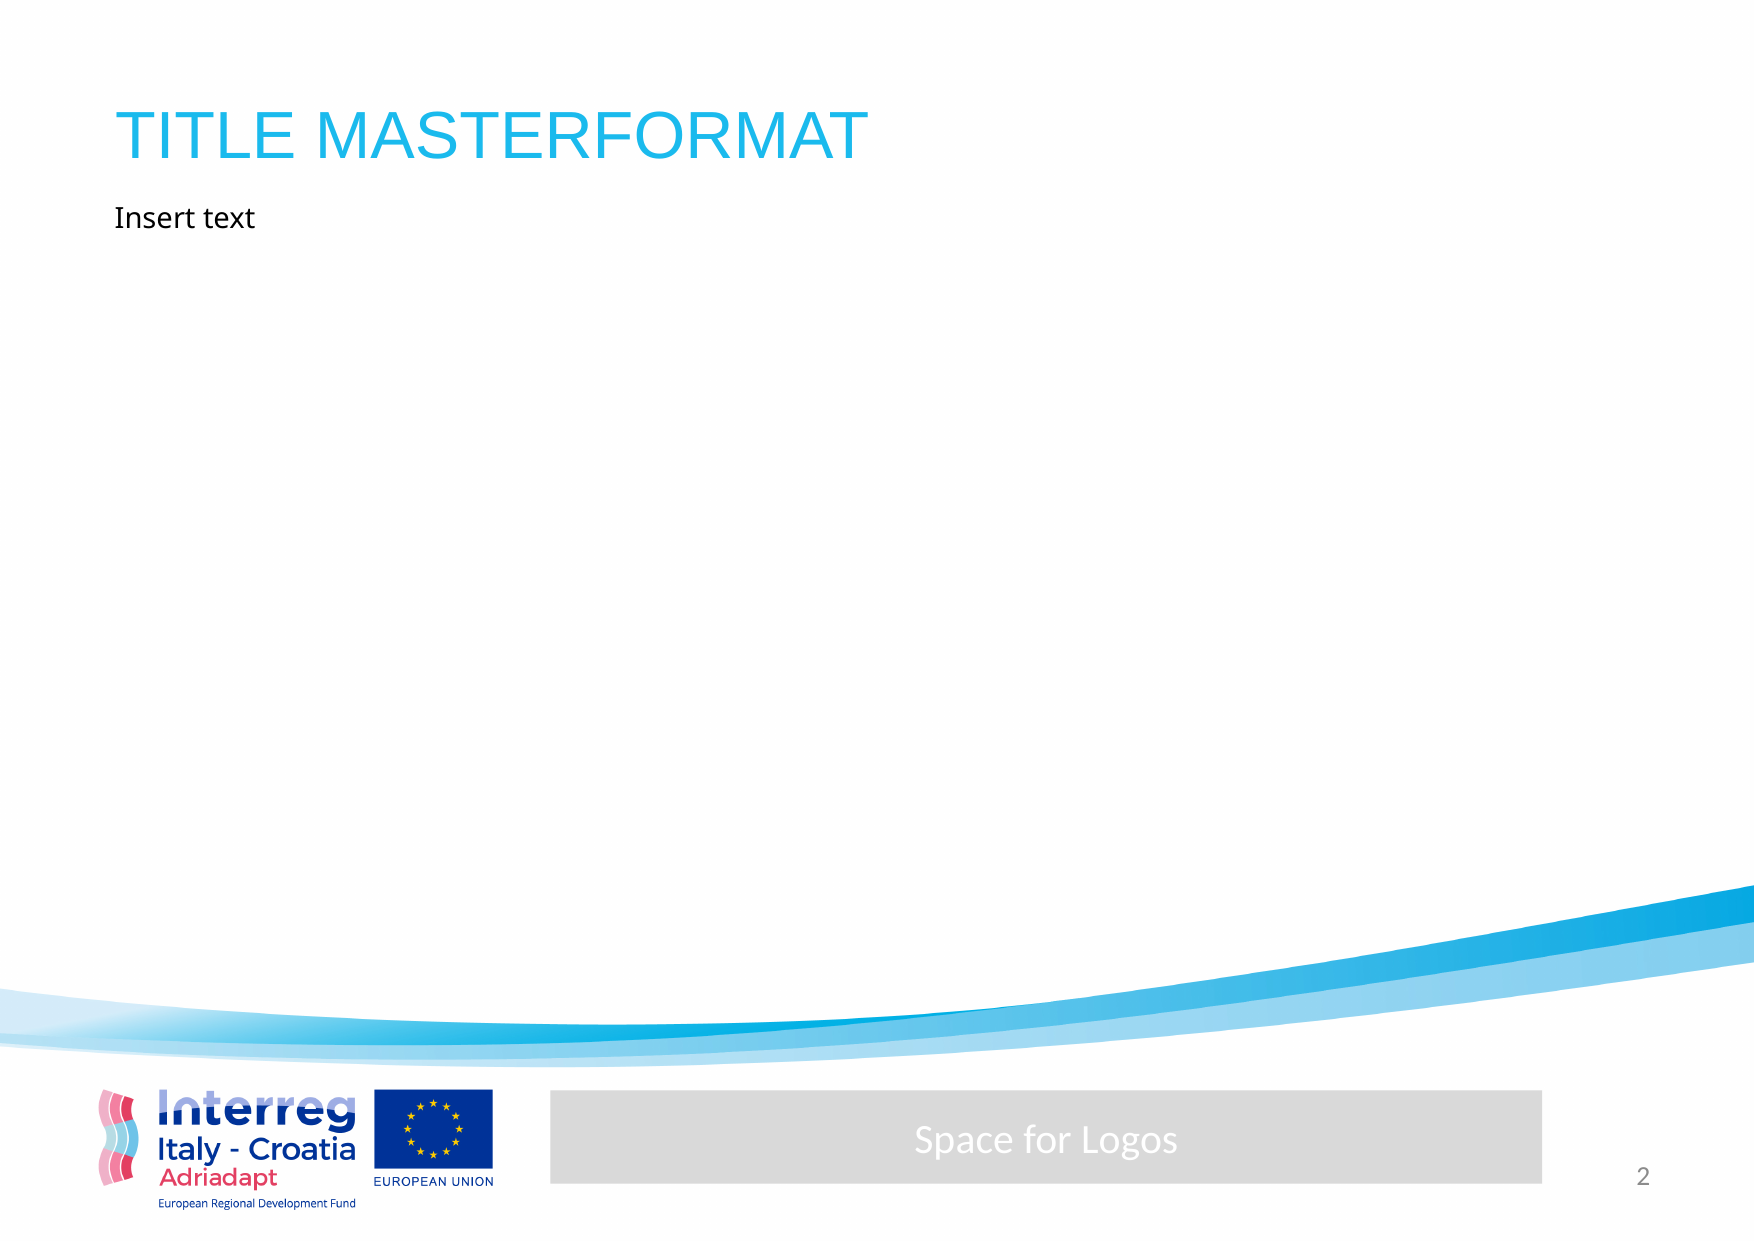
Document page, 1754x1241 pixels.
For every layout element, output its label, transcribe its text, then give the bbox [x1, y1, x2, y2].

text_box Space for Logos [549, 1089, 1543, 1185]
text_box TITLE MASTERFORMAT [97, 83, 1656, 181]
picture [0, 0, 1754, 1241]
slide_number 2 [1607, 1141, 1666, 1208]
text_box Insert text [99, 191, 1658, 851]
